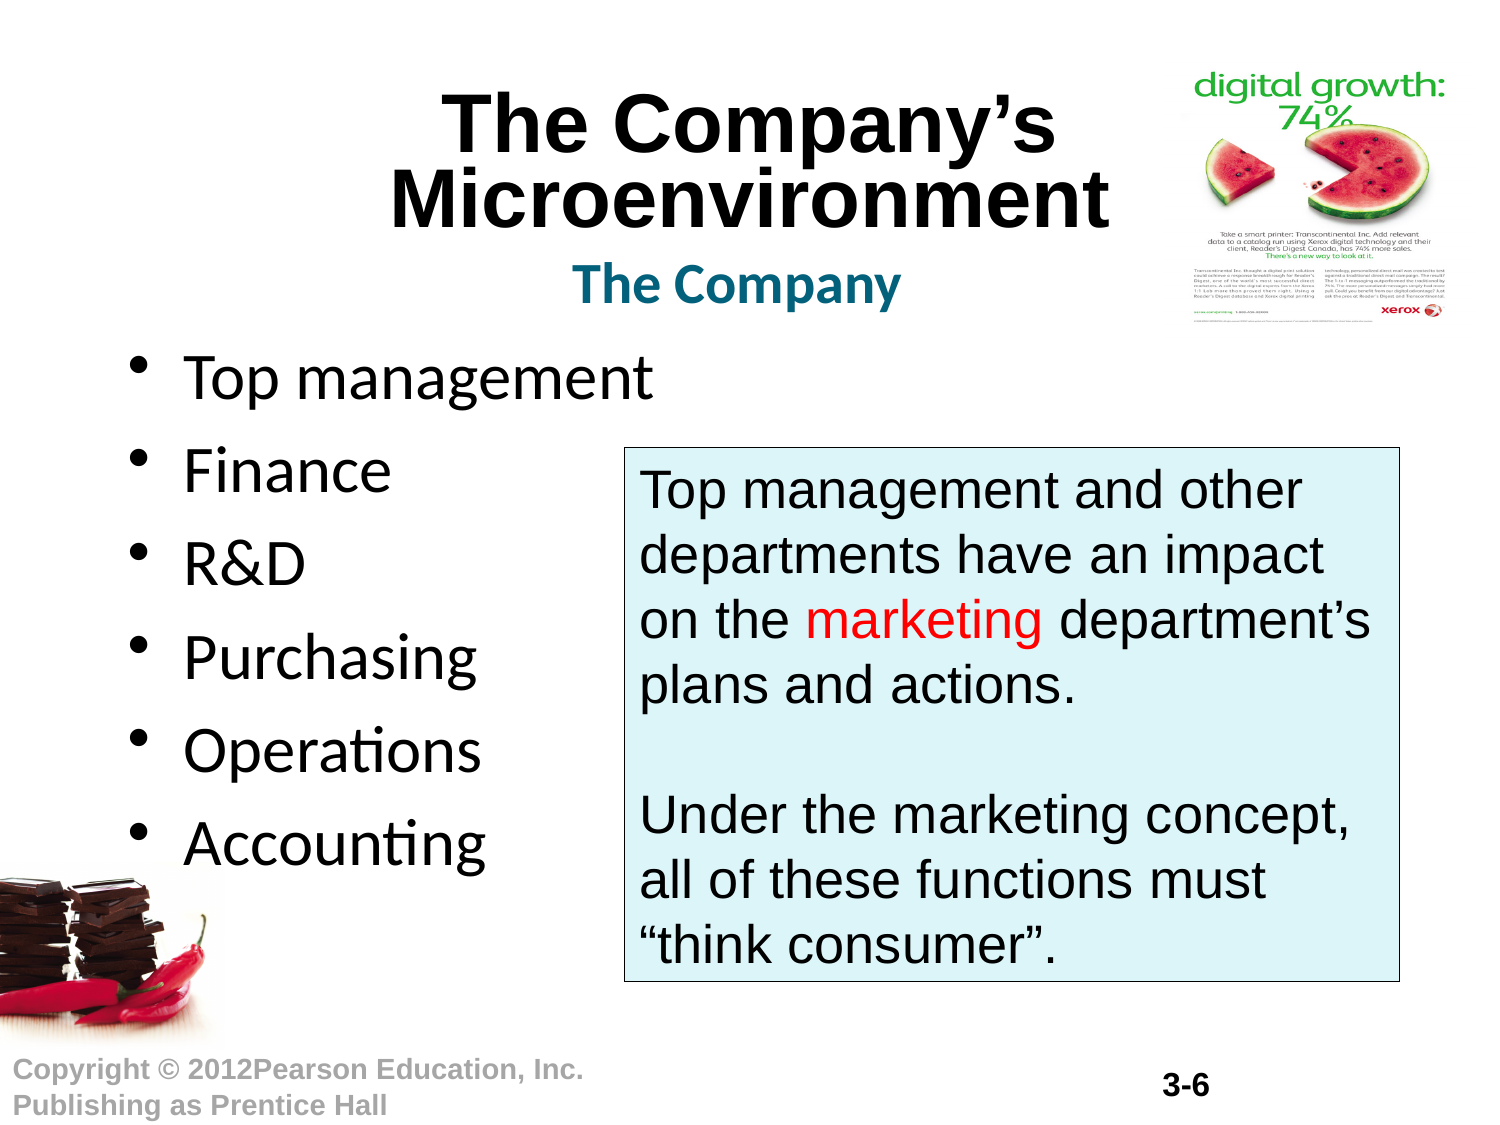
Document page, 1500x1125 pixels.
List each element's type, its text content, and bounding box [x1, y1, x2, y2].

title The Company’s Microenvironment [112, 37, 1388, 226]
picture [1163, 49, 1476, 338]
list Top management Finance R&D Purchasing Operations Accounting [112, 324, 1388, 1001]
list The Company [149, 237, 1158, 301]
text_box Top management and other departments have an impact on the marketing department’s plans and actions. Under the marketing concept, all of these functions must “think consumer”. [624, 447, 1400, 982]
picture [0, 862, 225, 1050]
